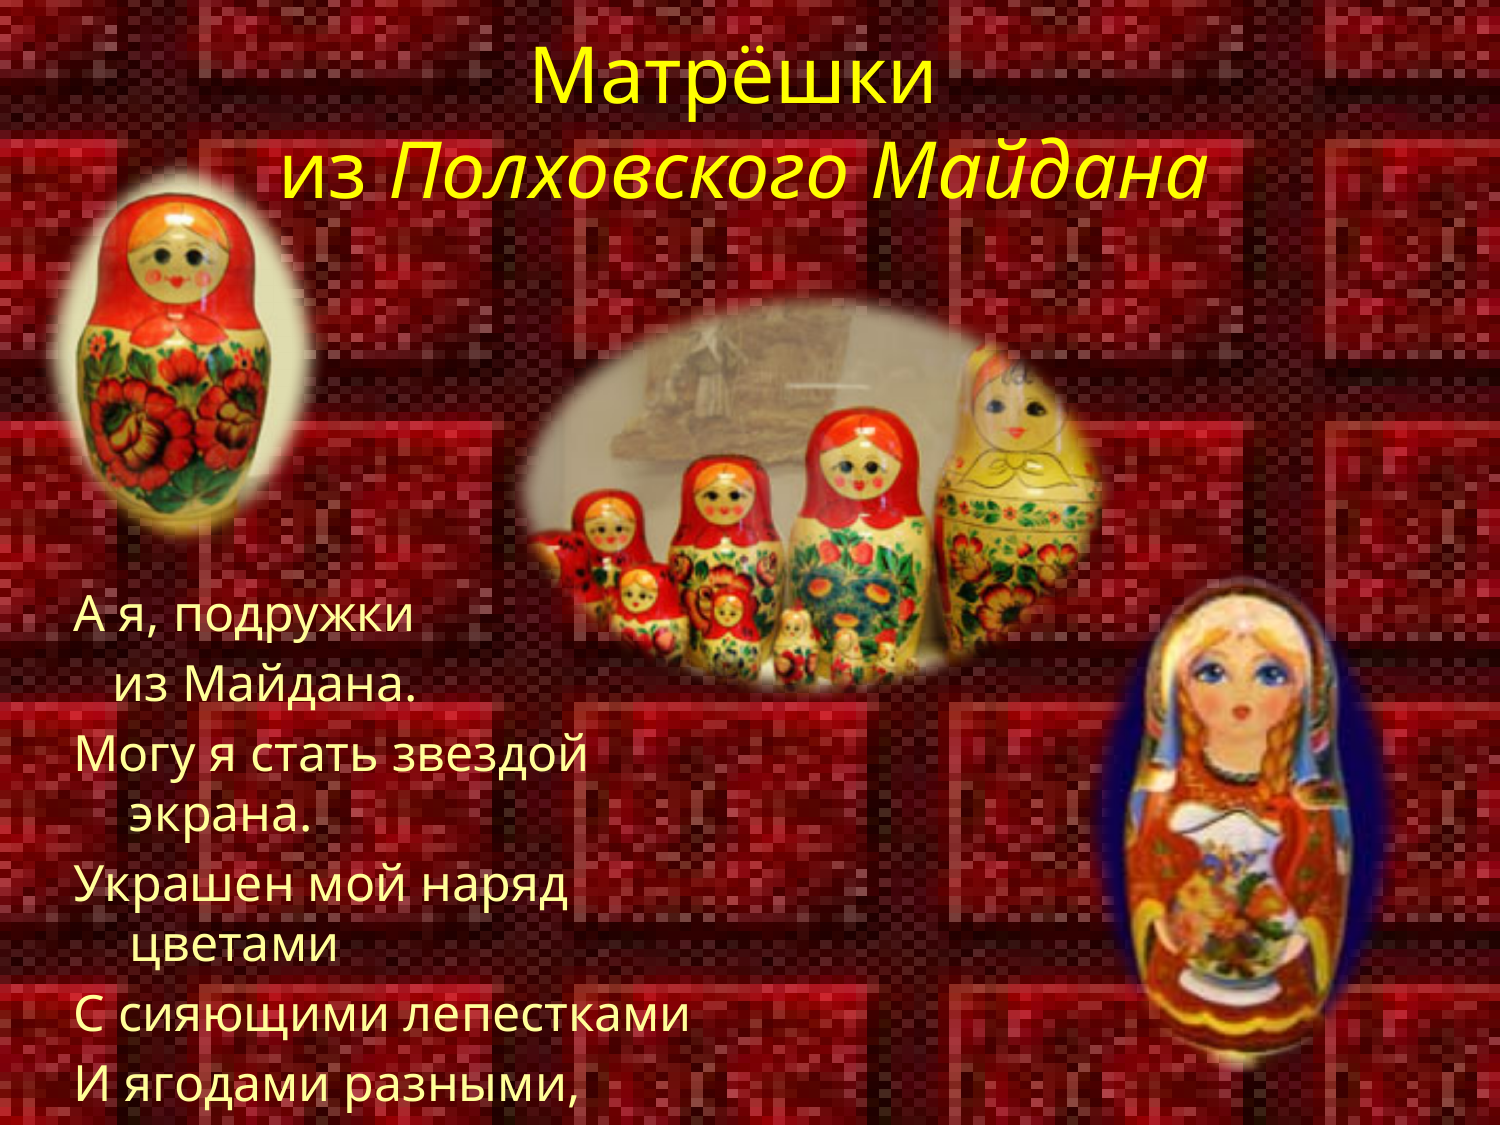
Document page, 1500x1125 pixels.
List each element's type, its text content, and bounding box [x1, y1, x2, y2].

title Матрёшки из Полховского Майдана [58, 16, 1430, 223]
list А я, подружки из Майдана. Могу я стать звездой экрана. Украшен мой наряд цветами С сияющими лепестками И ягодами разными, Спелыми и красными. [58, 573, 798, 1102]
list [1077, 562, 1407, 1084]
picture [0, 0, 1500, 1125]
